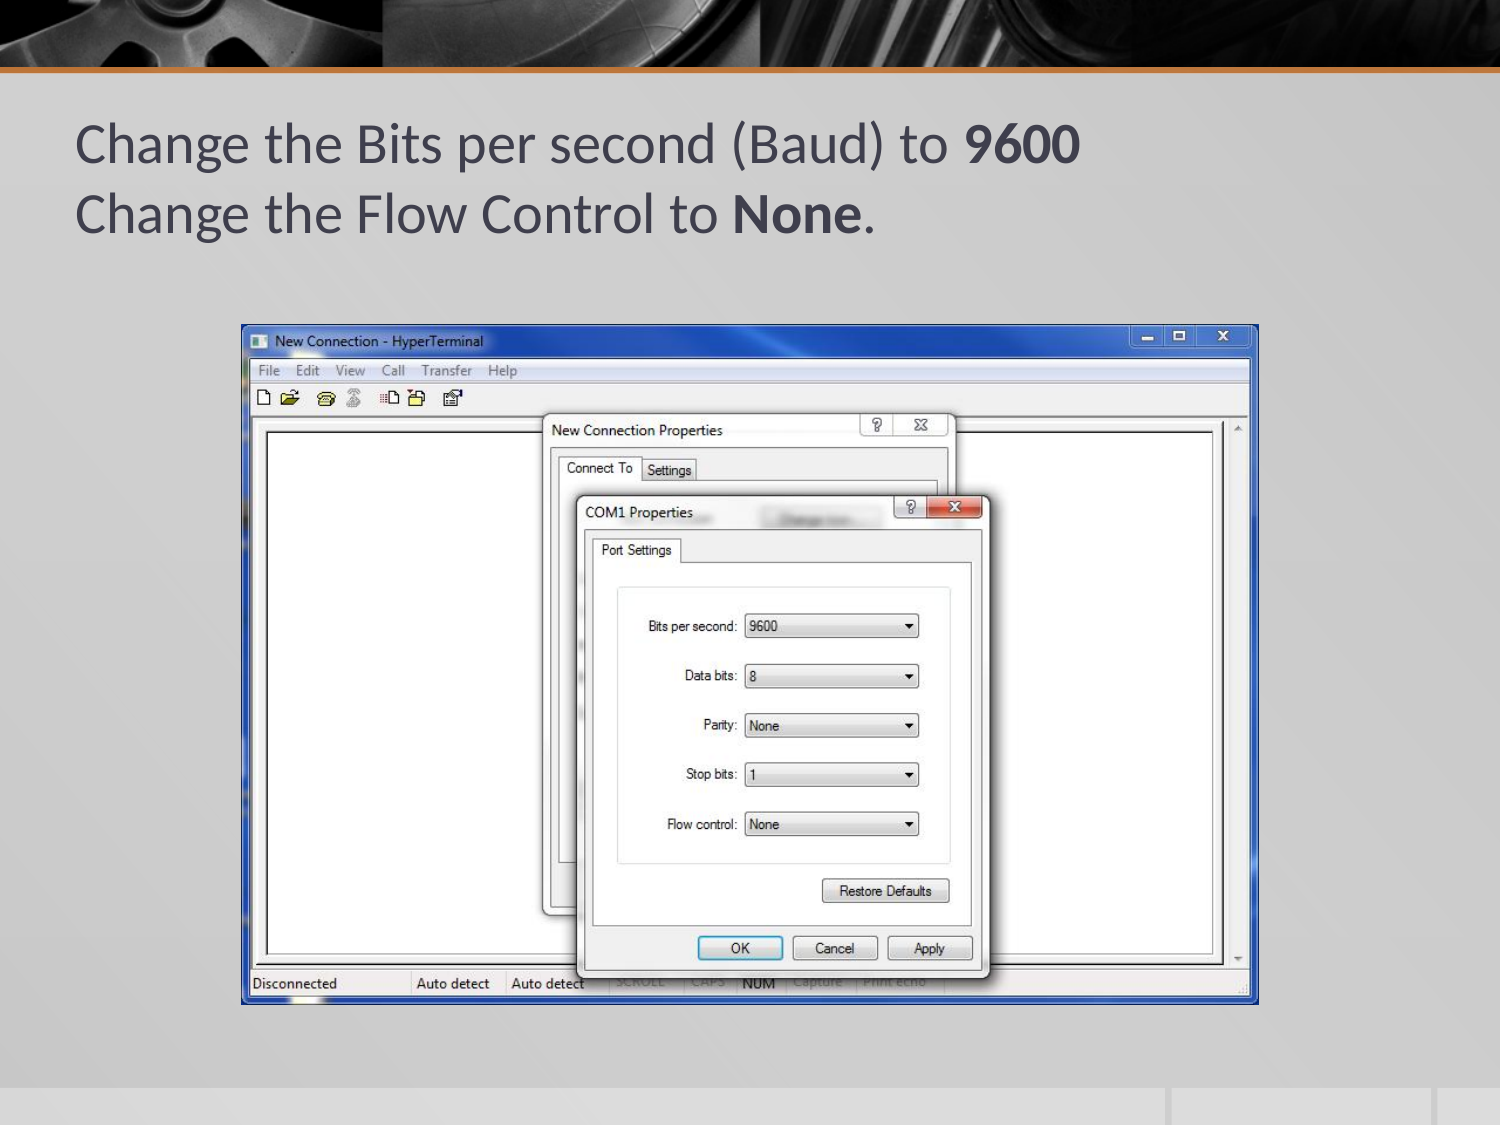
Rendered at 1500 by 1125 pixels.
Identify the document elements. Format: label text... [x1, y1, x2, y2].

title Change the Bits per second (Baud) to 9600 Change the Flow Control to None. [75, 99, 1425, 250]
picture [0, 0, 1500, 67]
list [241, 324, 1259, 1006]
